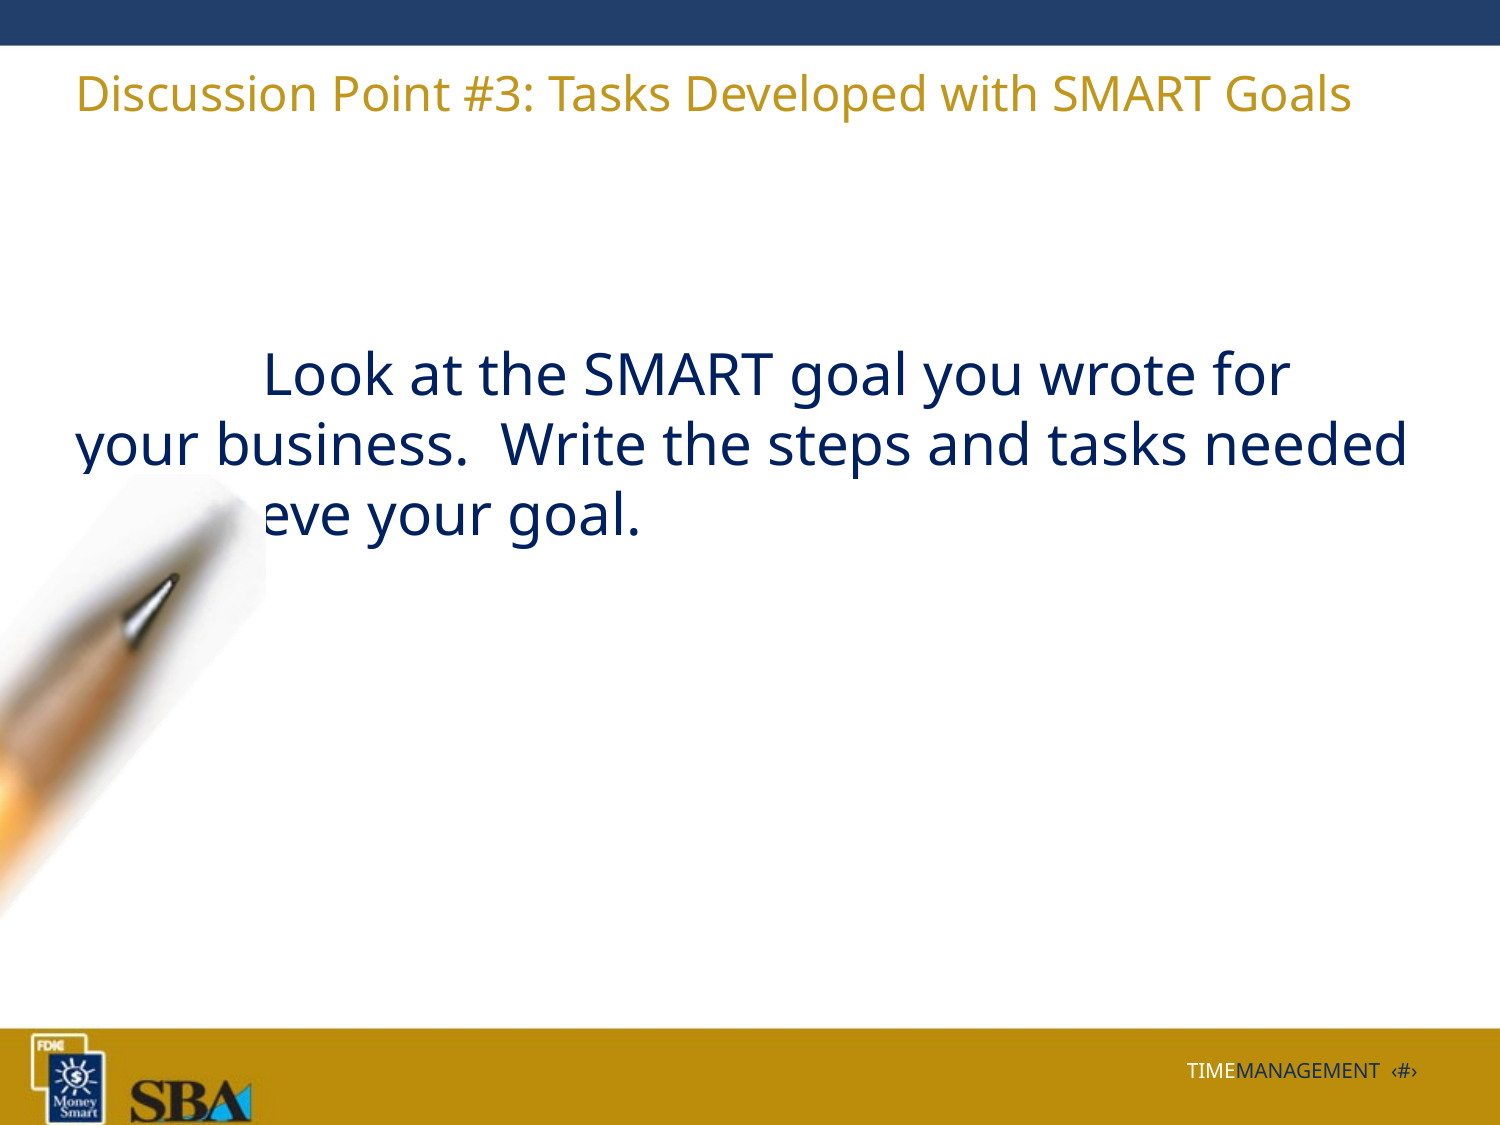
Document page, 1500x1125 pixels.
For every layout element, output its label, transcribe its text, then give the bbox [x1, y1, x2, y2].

title Discussion Point #3: Tasks Developed with SMART Goals [74, 61, 1500, 163]
picture [0, 0, 1500, 1125]
list Look at the SMART goal you wrote for your business. Write the steps and tasks needed to achieve your goal. [74, 249, 1426, 951]
